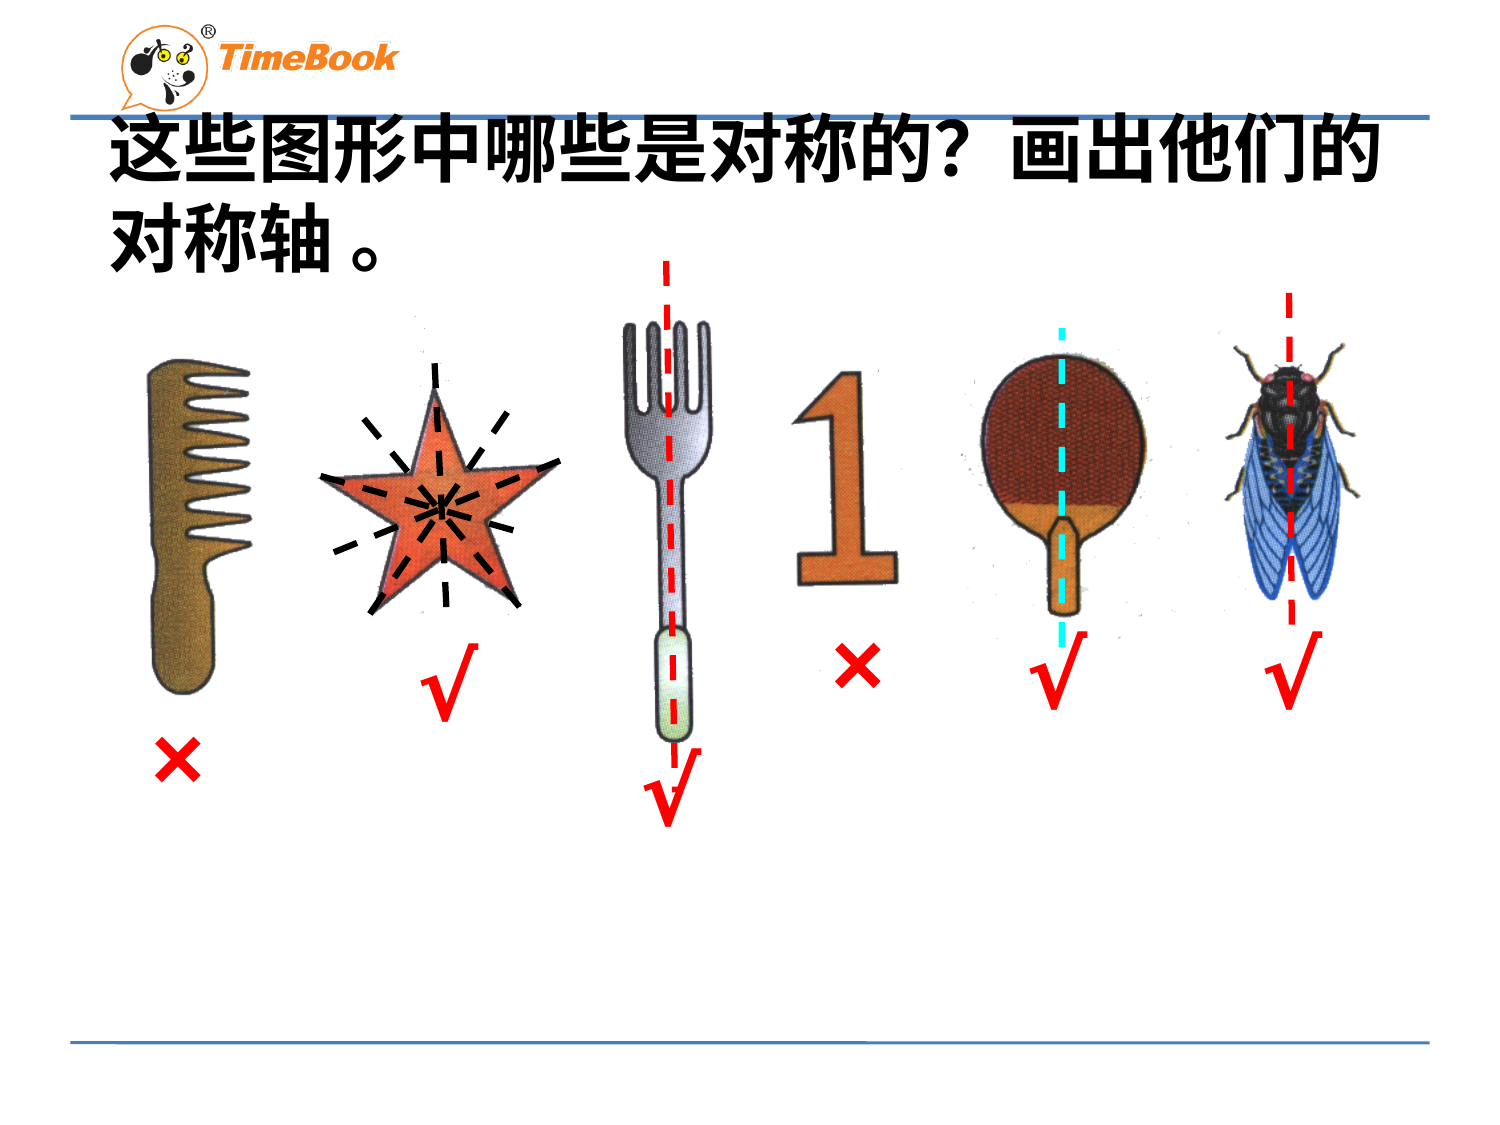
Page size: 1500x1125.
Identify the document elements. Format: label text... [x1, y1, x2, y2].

text_box 这些图形中哪些是对称的？画出他们的对称轴 。 [93, 93, 1424, 289]
text_box × [137, 754, 221, 817]
picture [116, 316, 1389, 746]
text_box √ [625, 754, 717, 852]
picture [118, 22, 408, 93]
